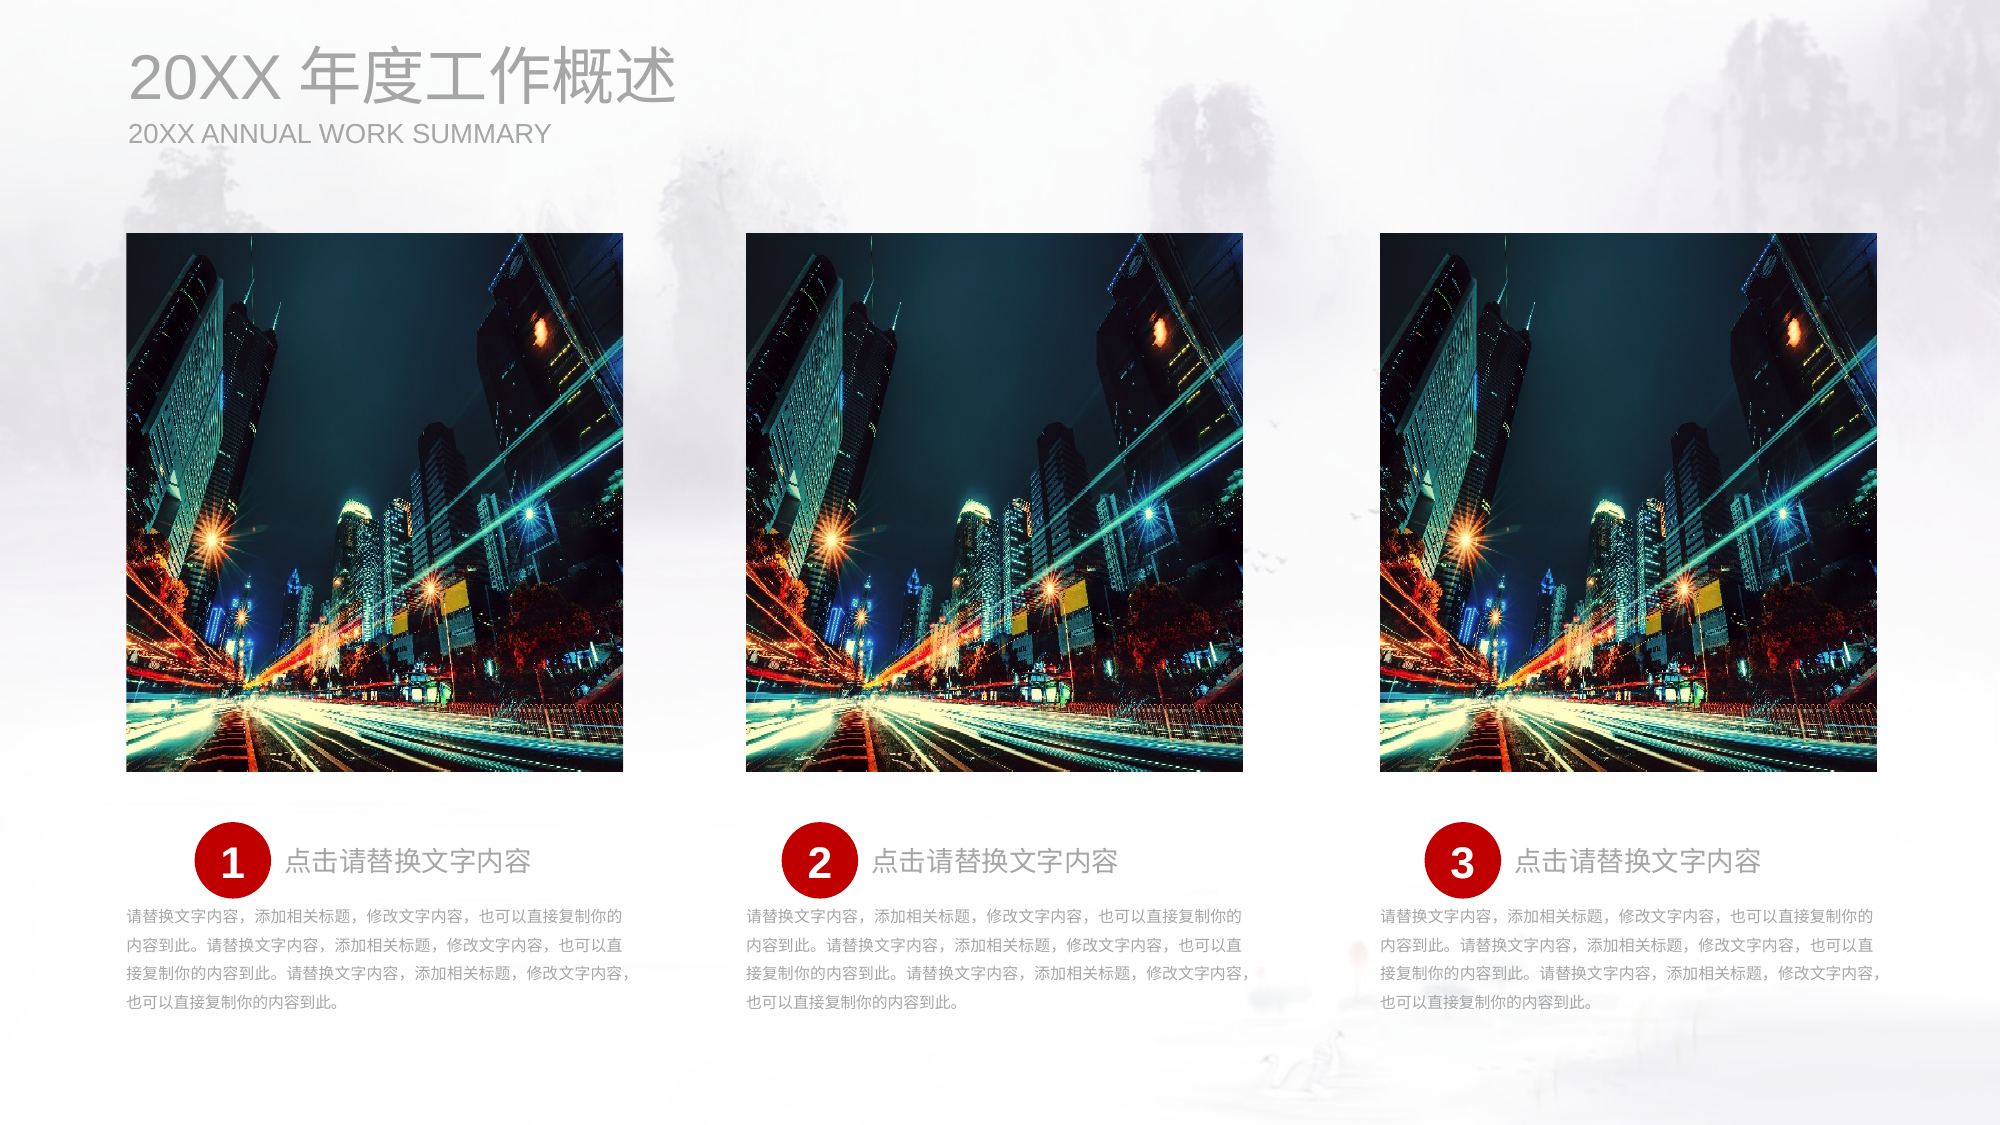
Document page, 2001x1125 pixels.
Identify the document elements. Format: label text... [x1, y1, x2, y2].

text_box [125, 232, 624, 773]
text_box 请替换文字内容，添加相关标题，修改文字内容，也可以直接复制你的内容到此。请替换文字内容，添加相关标题，修改文字内容，也可以直接复制你的内容到此。请替换文字内容，添加相关标题，修改文字内容，也可以直接复制你的内容到此。 [1380, 897, 1874, 1012]
text_box 点击请替换文字内容 [871, 843, 1120, 877]
text_box 2 [780, 821, 860, 897]
text_box 请替换文字内容，添加相关标题，修改文字内容，也可以直接复制你的内容到此。请替换文字内容，添加相关标题，修改文字内容，也可以直接复制你的内容到此。请替换文字内容，添加相关标题，修改文字内容，也可以直接复制你的内容到此。 [126, 897, 624, 1012]
text_box 点击请替换文字内容 [1514, 843, 1763, 877]
text_box [745, 232, 1244, 773]
text_box 20XX ANNUAL WORK SUMMARY [128, 115, 565, 149]
text_box 请替换文字内容，添加相关标题，修改文字内容，也可以直接复制你的内容到此。请替换文字内容，添加相关标题，修改文字内容，也可以直接复制你的内容到此。请替换文字内容，添加相关标题，修改文字内容，也可以直接复制你的内容到此。 [746, 897, 1243, 1012]
text_box 点击请替换文字内容 [284, 843, 533, 877]
text_box 3 [1423, 821, 1503, 897]
text_box [1379, 232, 1878, 773]
text_box 1 [193, 821, 273, 897]
text_box 20XX年度工作概述 [128, 36, 743, 113]
